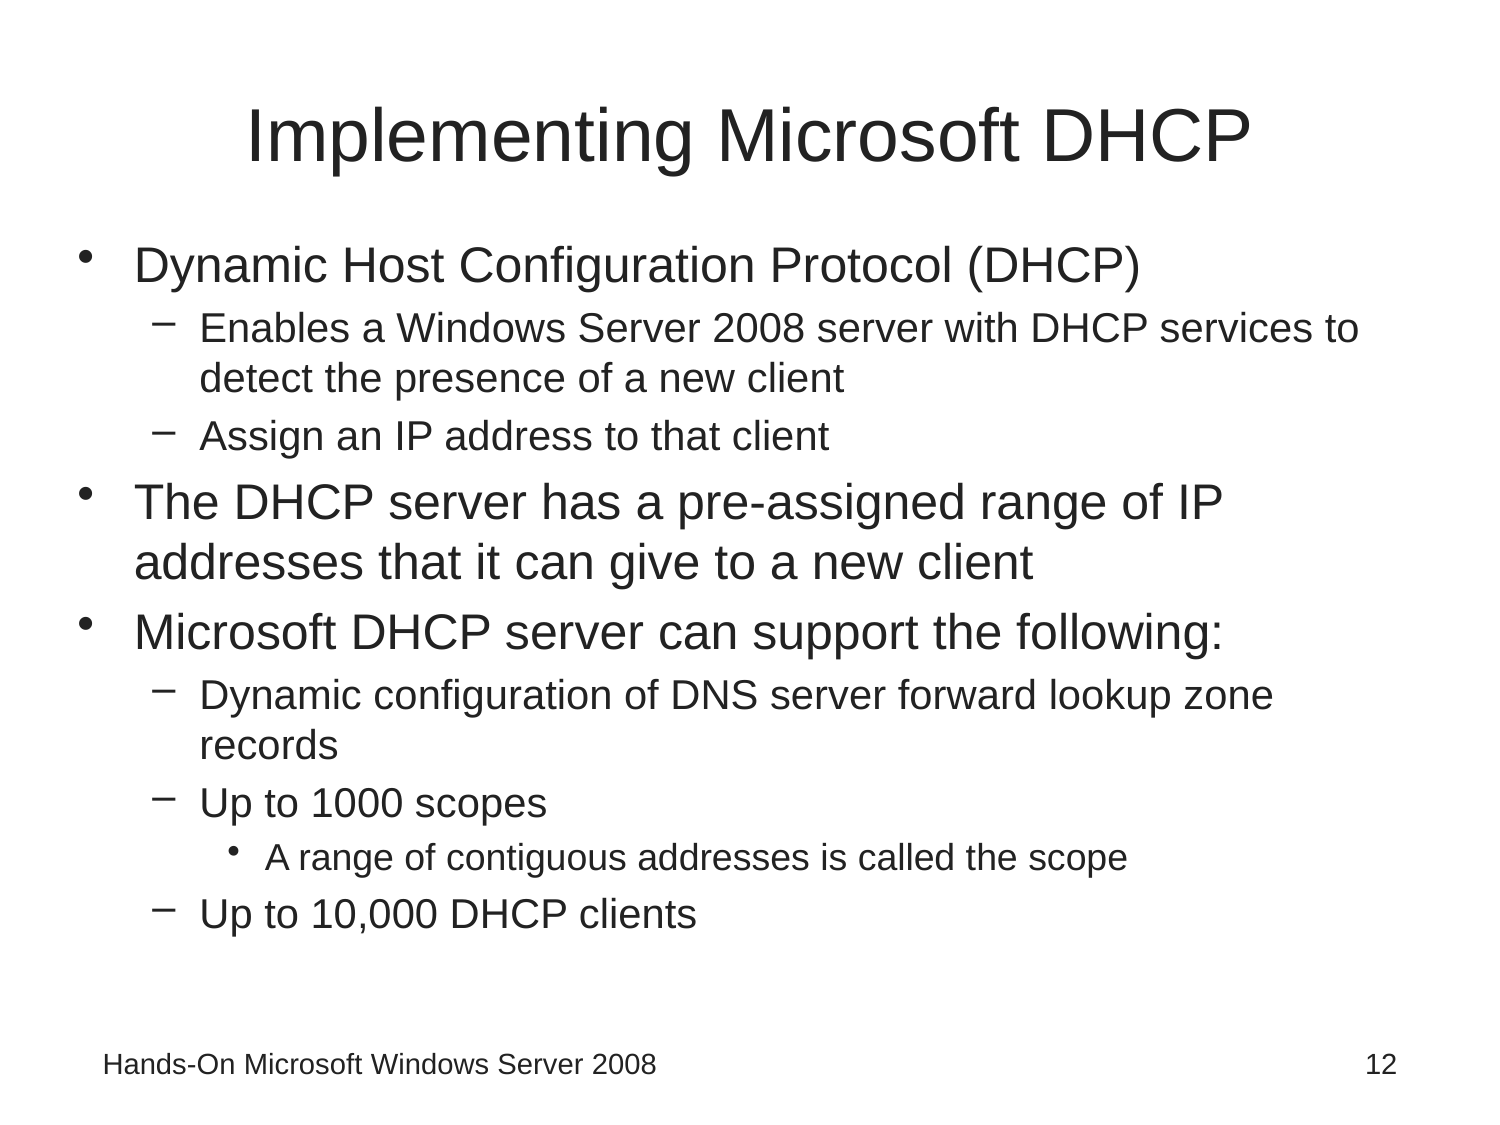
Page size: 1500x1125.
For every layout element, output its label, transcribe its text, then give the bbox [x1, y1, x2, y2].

title Implementing Microsoft DHCP [87, 37, 1413, 224]
list Dynamic Host Configuration Protocol (DHCP) Enables a Windows Server 2008 server with DHCP services to detect the presence of a new client Assign an IP address to that client The DHCP server has a pre-assigned range of IP addresses that it can give to a new client Microsoft DHCP server can support the following: Dynamic configuration of DNS server forward lookup zone records Up to 1000 scopes A range of contiguous addresses is called the scope Up to 10,000 DHCP clients [62, 224, 1426, 976]
footer Hands-On Microsoft Windows Server 2008 [87, 1037, 1051, 1101]
slide_number 12 [1074, 1037, 1413, 1101]
